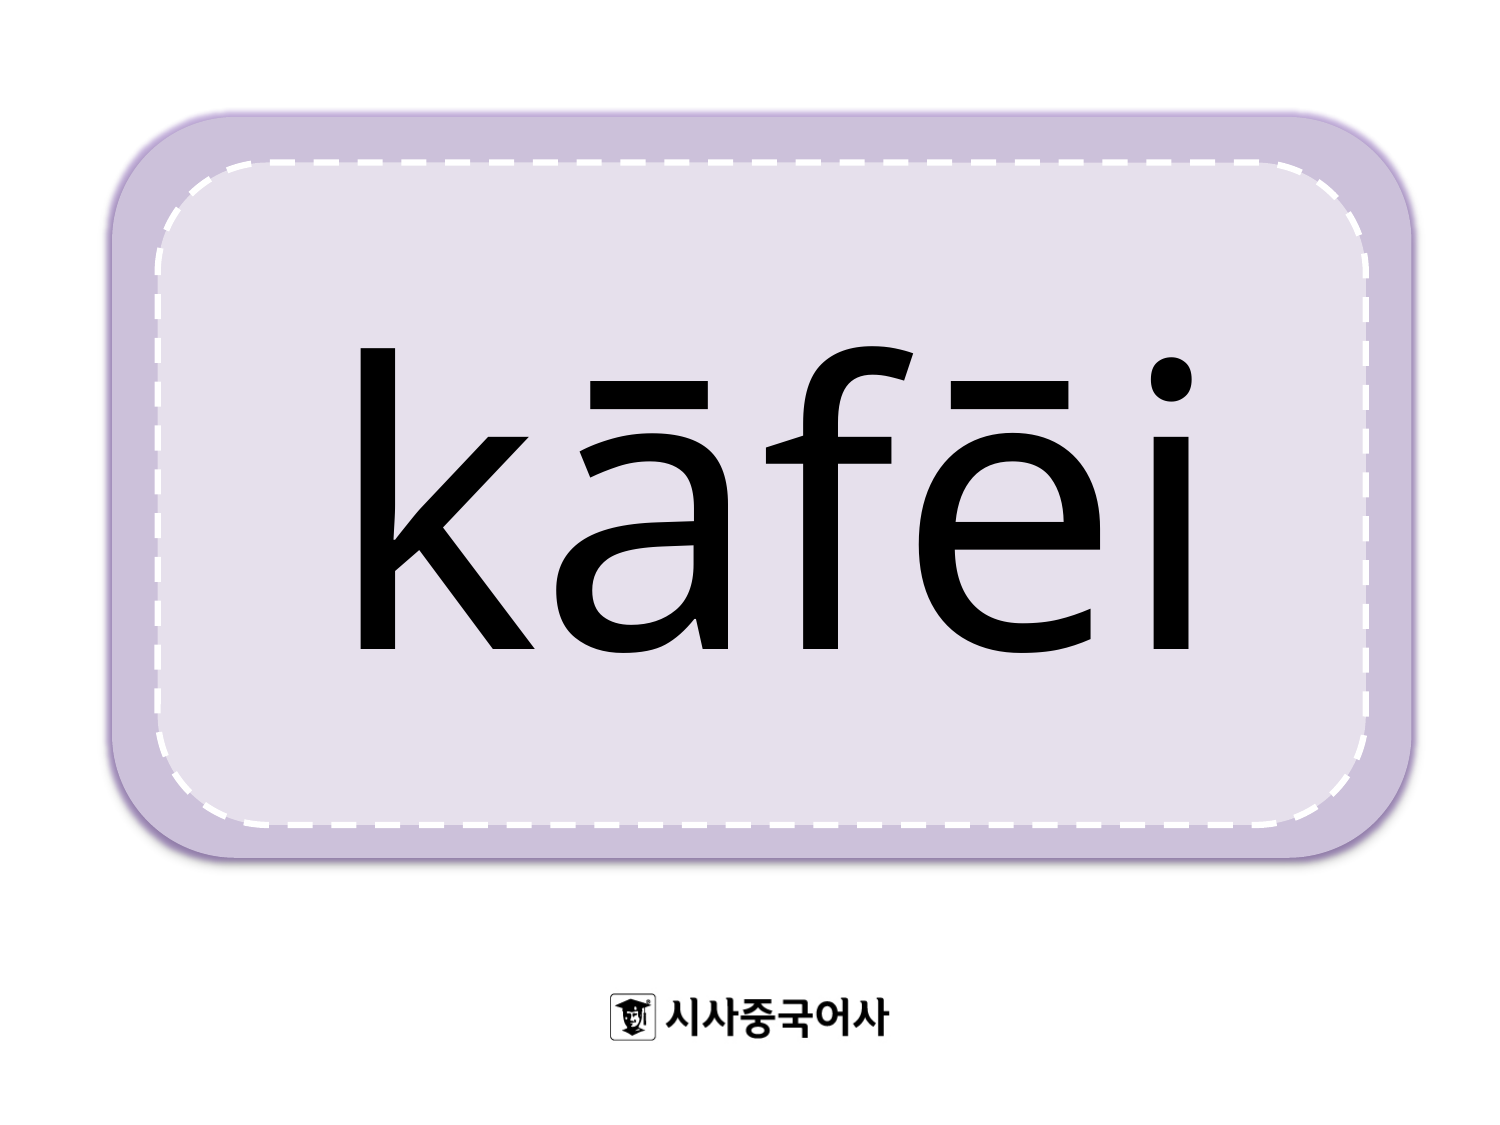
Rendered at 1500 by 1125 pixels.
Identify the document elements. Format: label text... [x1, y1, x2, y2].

text_box kāfēi [171, 159, 1380, 823]
picture [602, 987, 898, 1047]
